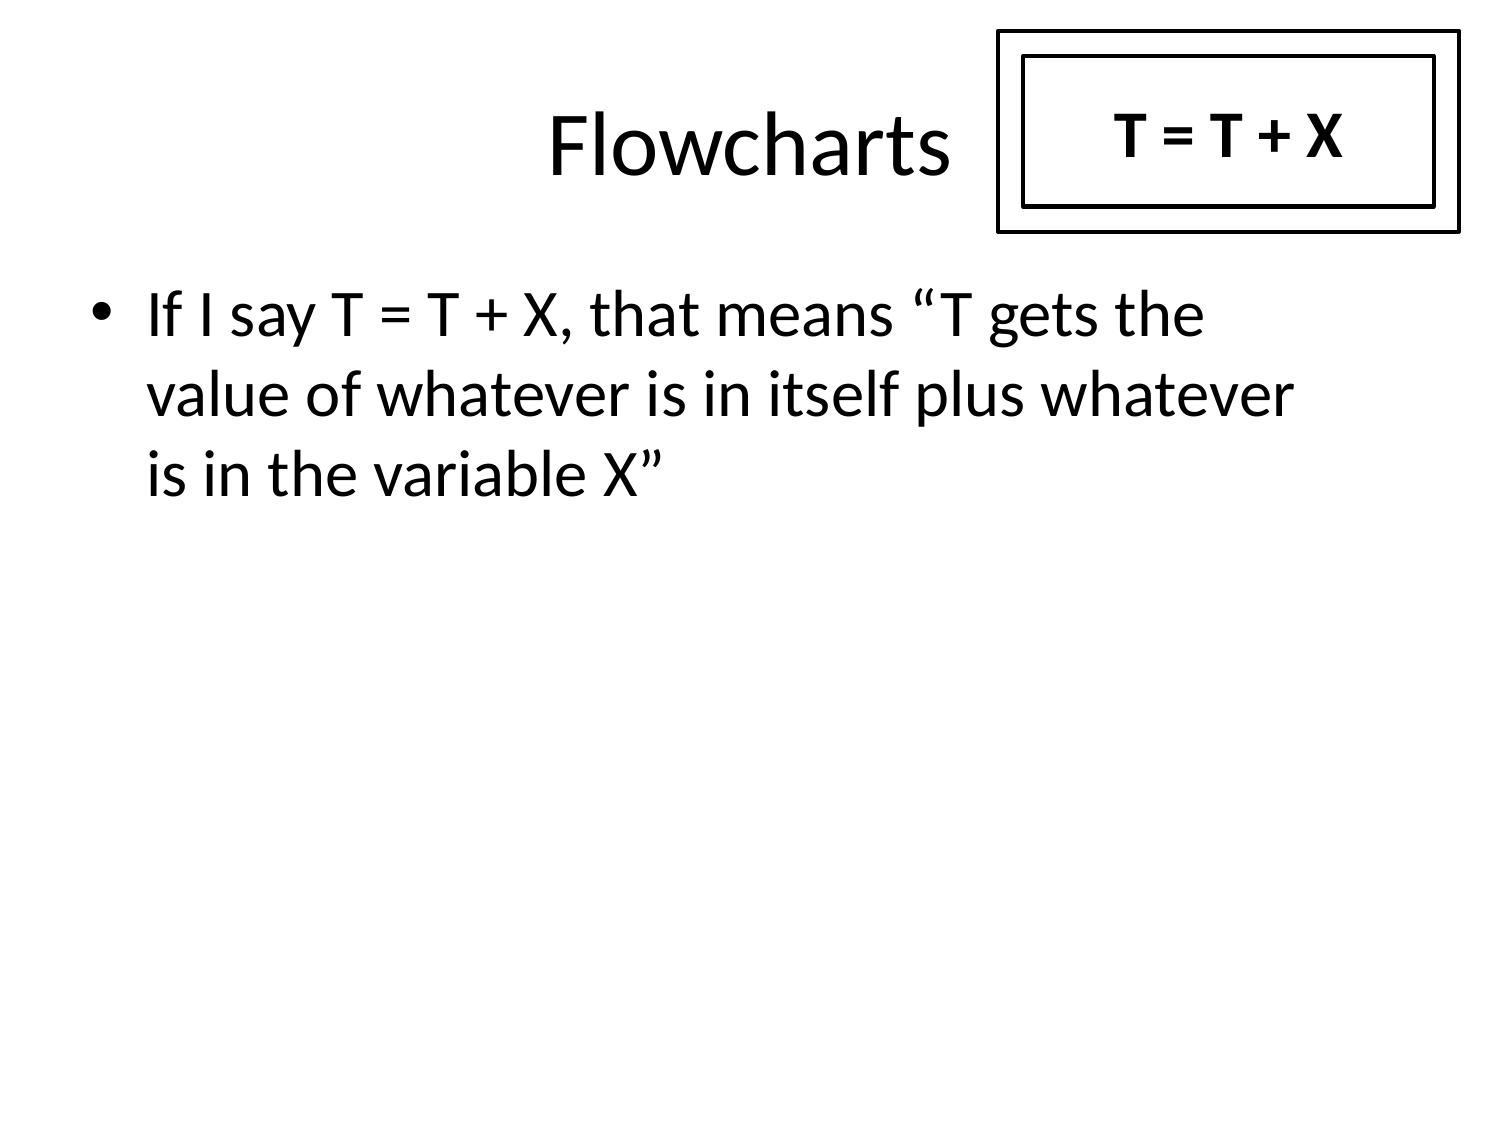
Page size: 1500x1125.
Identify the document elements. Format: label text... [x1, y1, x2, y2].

text_box T = T + X [996, 29, 1461, 234]
title Flowcharts [1025, 58, 1425, 204]
list If I say T = T + X, that means “T gets the value of whatever is in itself plus whatever is in the variable X” [75, 262, 1317, 1005]
title Flowcharts [75, 45, 996, 233]
